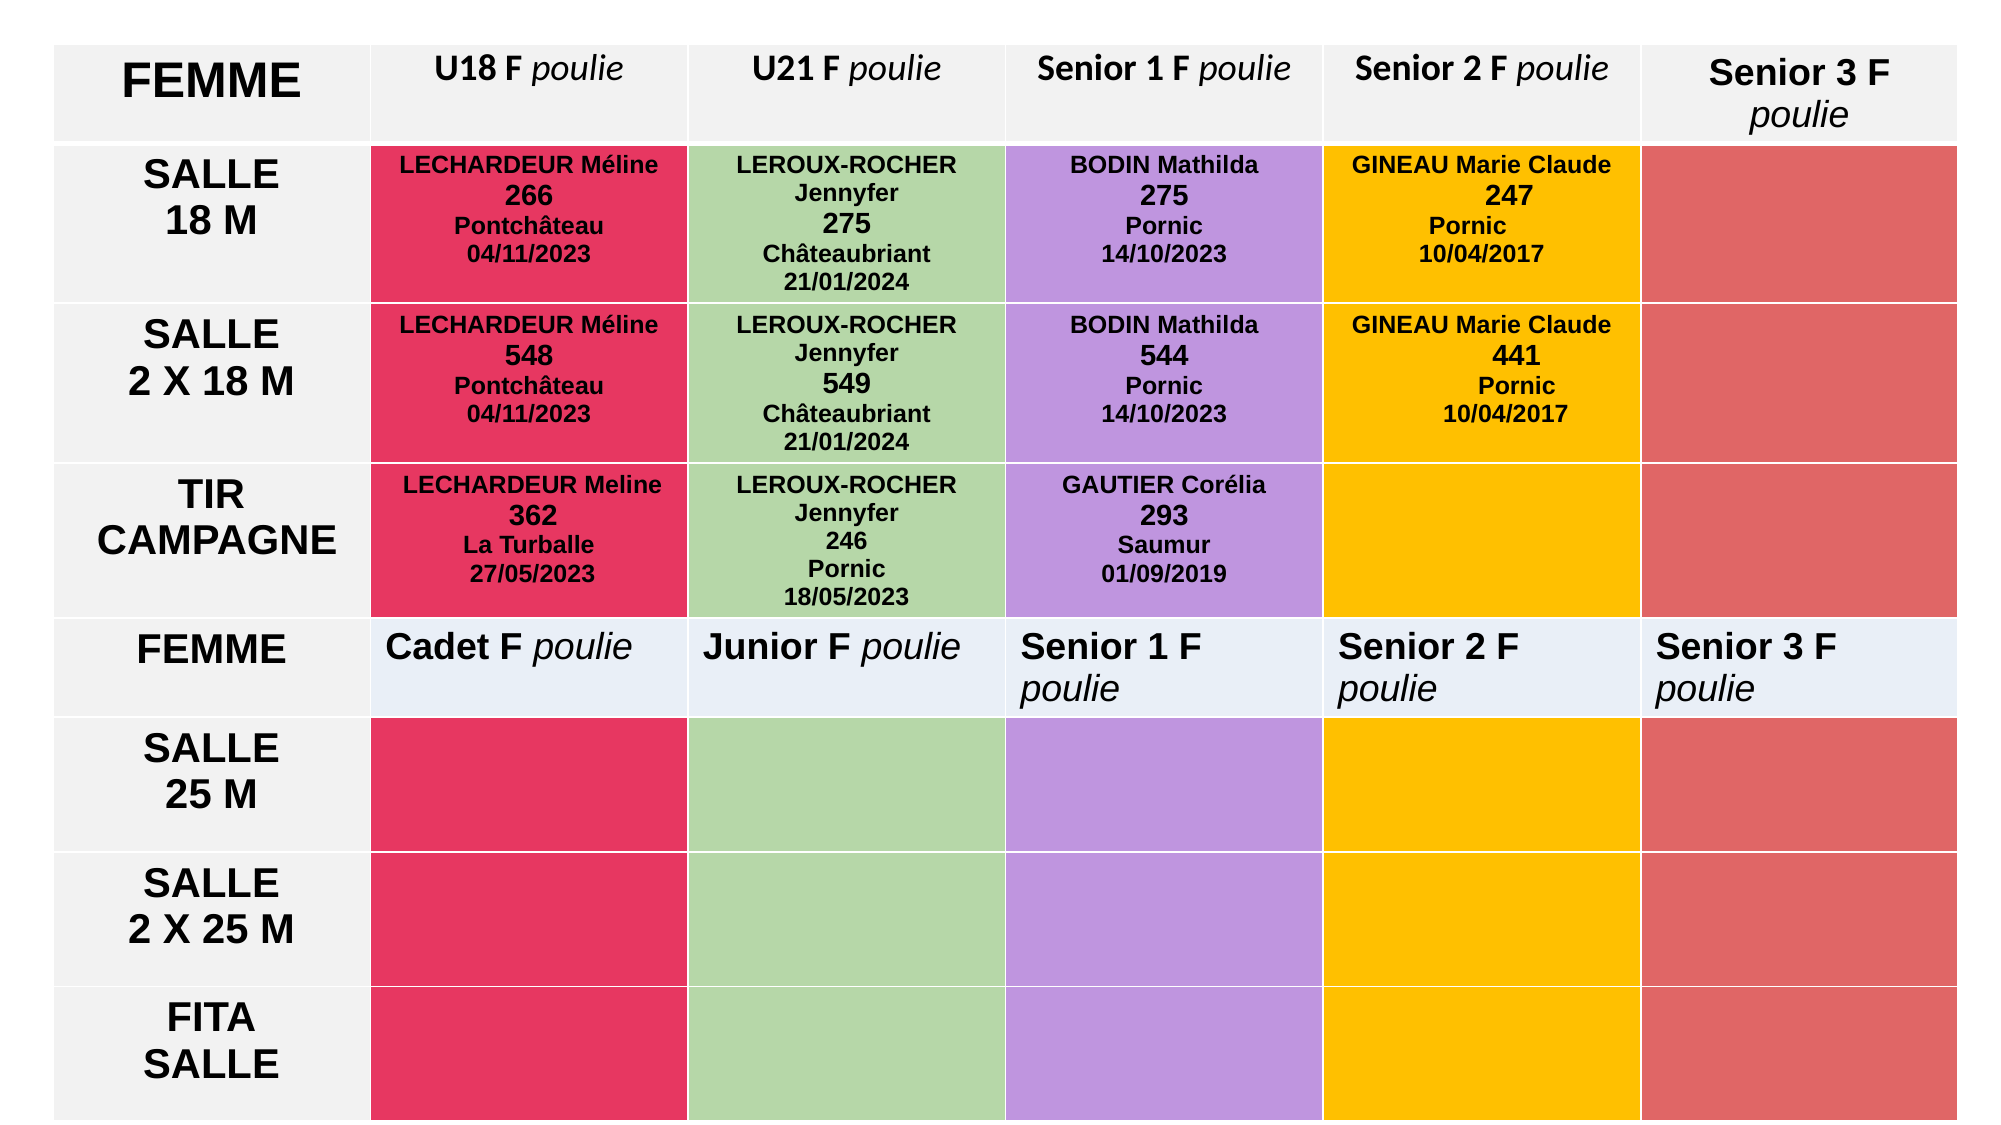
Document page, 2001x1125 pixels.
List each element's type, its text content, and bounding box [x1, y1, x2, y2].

table_cell [1006, 718, 1322, 851]
table_cell BODIN Mathilda 544 Pornic 14/10/2023 [1006, 304, 1322, 462]
table_cell [1642, 464, 1957, 617]
table_header Senior 2 F poulie [1324, 45, 1640, 141]
table_cell [689, 718, 1005, 851]
table_cell LECHARDEUR Meline 362 La Turballe 27/05/2023 [371, 464, 687, 617]
table_cell [371, 718, 687, 851]
table_cell [1642, 987, 1957, 1120]
table_cell SALLE 2 X 18 M [54, 304, 370, 462]
table_cell GAUTIER Corélia 293 Saumur 01/09/2019 [1006, 464, 1322, 617]
table_cell Senior 2 F poulie [1324, 619, 1640, 716]
table_cell GINEAU Marie Claude 247 Pornic 10/04/2017 [1324, 146, 1640, 302]
table_header U18 F poulie [371, 45, 687, 141]
table_header FEMME [54, 45, 370, 141]
table_header U21 F poulie [689, 45, 1005, 141]
table_cell TIR CAMPAGNE [54, 464, 370, 617]
table_cell LECHARDEUR Méline 266 Pontchâteau 04/11/2023 [371, 146, 687, 302]
table_cell Junior F poulie [689, 619, 1005, 716]
table_cell BODIN Mathilda 275 Pornic 14/10/2023 [1006, 146, 1322, 302]
table_cell SALLE 18 M [54, 146, 370, 302]
table_cell GINEAU Marie Claude 441 Pornic 10/04/2017 [1324, 304, 1640, 462]
table_cell [1324, 987, 1640, 1120]
table_cell [1642, 146, 1957, 302]
table_cell FEMME [54, 619, 370, 716]
table_cell [371, 987, 687, 1120]
table_cell SALLE 25 M [54, 718, 370, 851]
table_cell LEROUX-ROCHER Jennyfer 275 Châteaubriant 21/01/2024 [689, 146, 1005, 302]
table_cell [1006, 987, 1322, 1120]
table_cell [1324, 853, 1640, 986]
table_cell FITA SALLE [54, 987, 370, 1120]
table_cell LEROUX-ROCHER Jennyfer 549 Châteaubriant 21/01/2024 [689, 304, 1005, 462]
table_cell SALLE 2 X 25 M [54, 853, 370, 986]
table_cell LEROUX-ROCHER Jennyfer 246 Pornic 18/05/2023 [689, 464, 1005, 617]
table_cell [1324, 464, 1640, 617]
table_cell [1642, 853, 1957, 986]
table_cell [689, 853, 1005, 986]
table_cell [371, 853, 687, 986]
table_header Senior 3 F poulie [1642, 45, 1957, 141]
table_cell [1324, 718, 1640, 851]
table_cell [689, 987, 1005, 1120]
table_cell [1006, 853, 1322, 986]
table_cell [1642, 718, 1957, 851]
table_cell Cadet F poulie [371, 619, 687, 716]
table_header Senior 1 F poulie [1006, 45, 1322, 141]
table_cell LECHARDEUR Méline 548 Pontchâteau 04/11/2023 [371, 304, 687, 462]
table_cell Senior 3 F poulie [1642, 619, 1957, 716]
table_cell Senior 1 F poulie [1006, 619, 1322, 716]
table_cell [1642, 304, 1957, 462]
